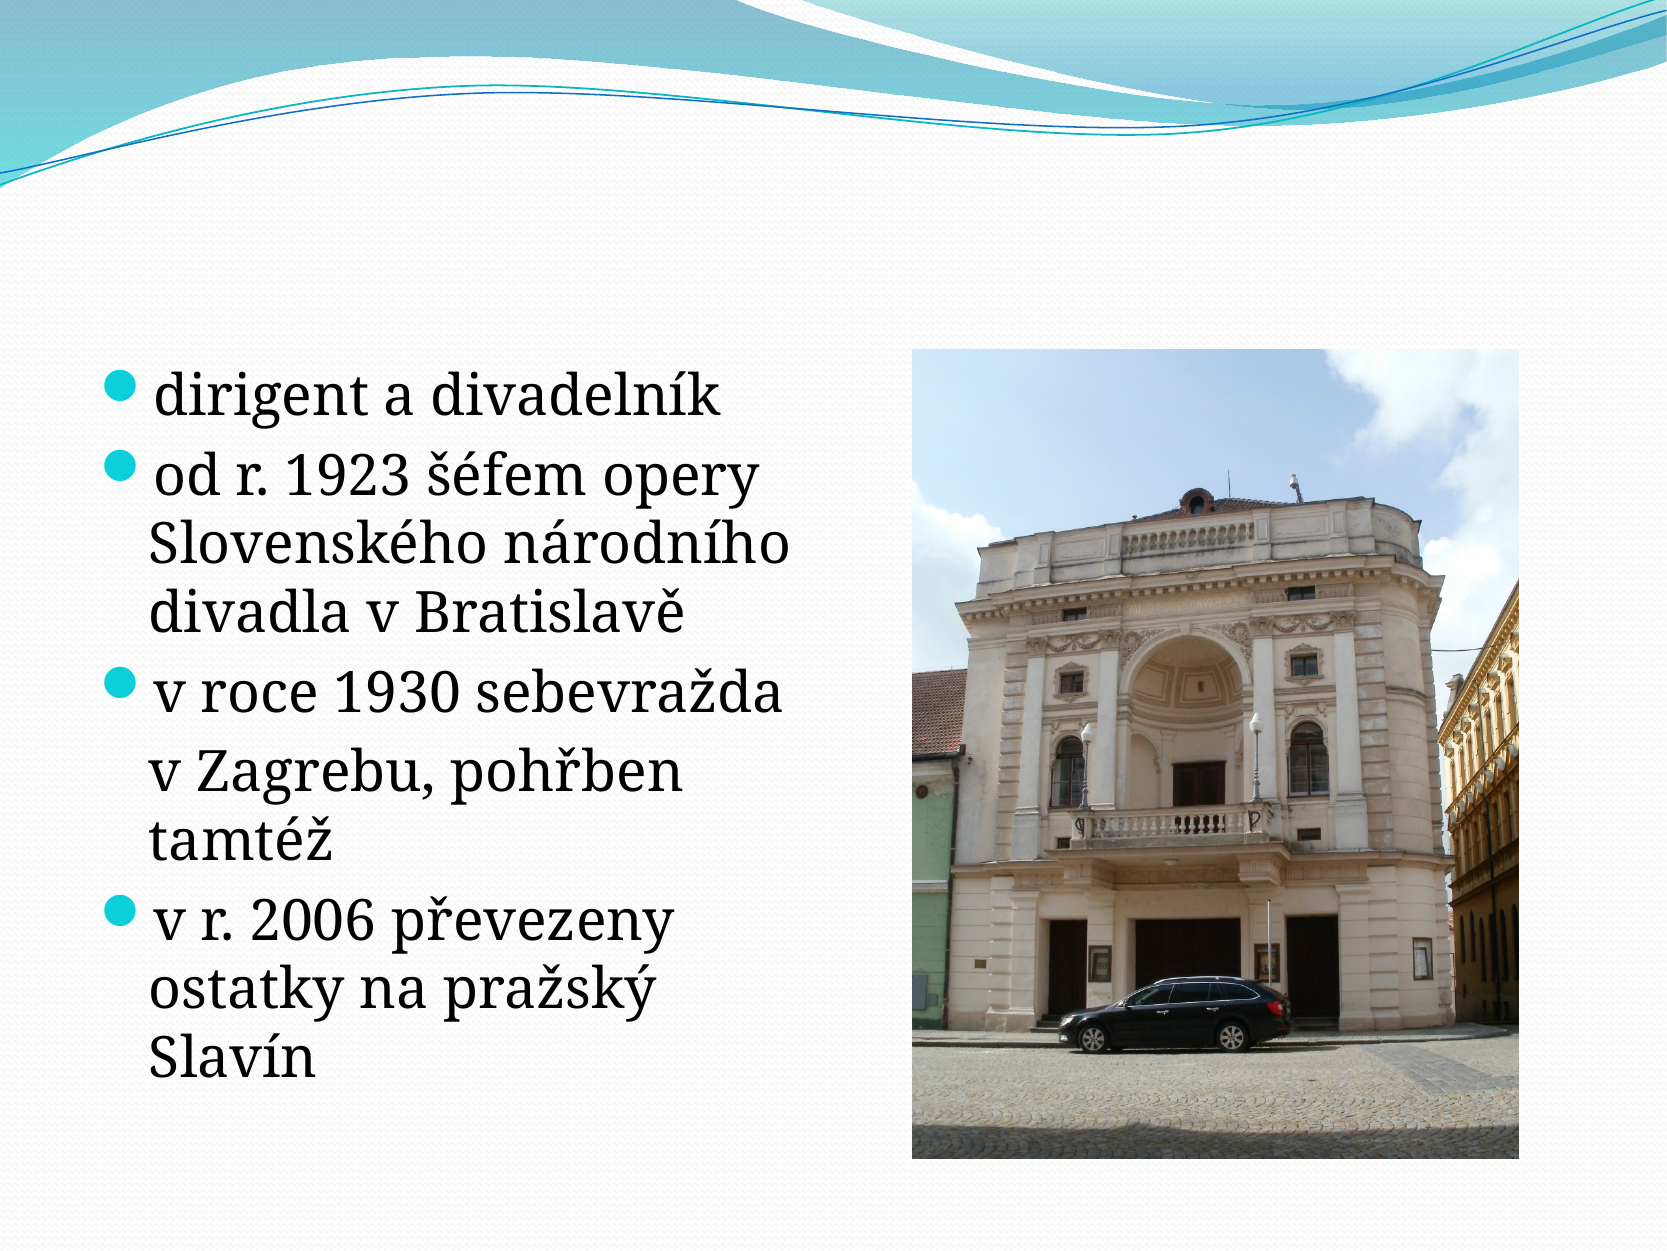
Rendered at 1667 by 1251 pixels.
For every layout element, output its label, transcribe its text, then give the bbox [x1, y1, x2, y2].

title [83, 128, 1584, 337]
list dirigent a divadelník od r. 1923 šéfem opery Slovenského národního divadla v Bratislavě v roce 1930 sebevražda v Zagrebu, pohřben tamtéž v r. 2006 převezeny ostatky na pražský Slavín [83, 349, 820, 1159]
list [911, 349, 1519, 1159]
